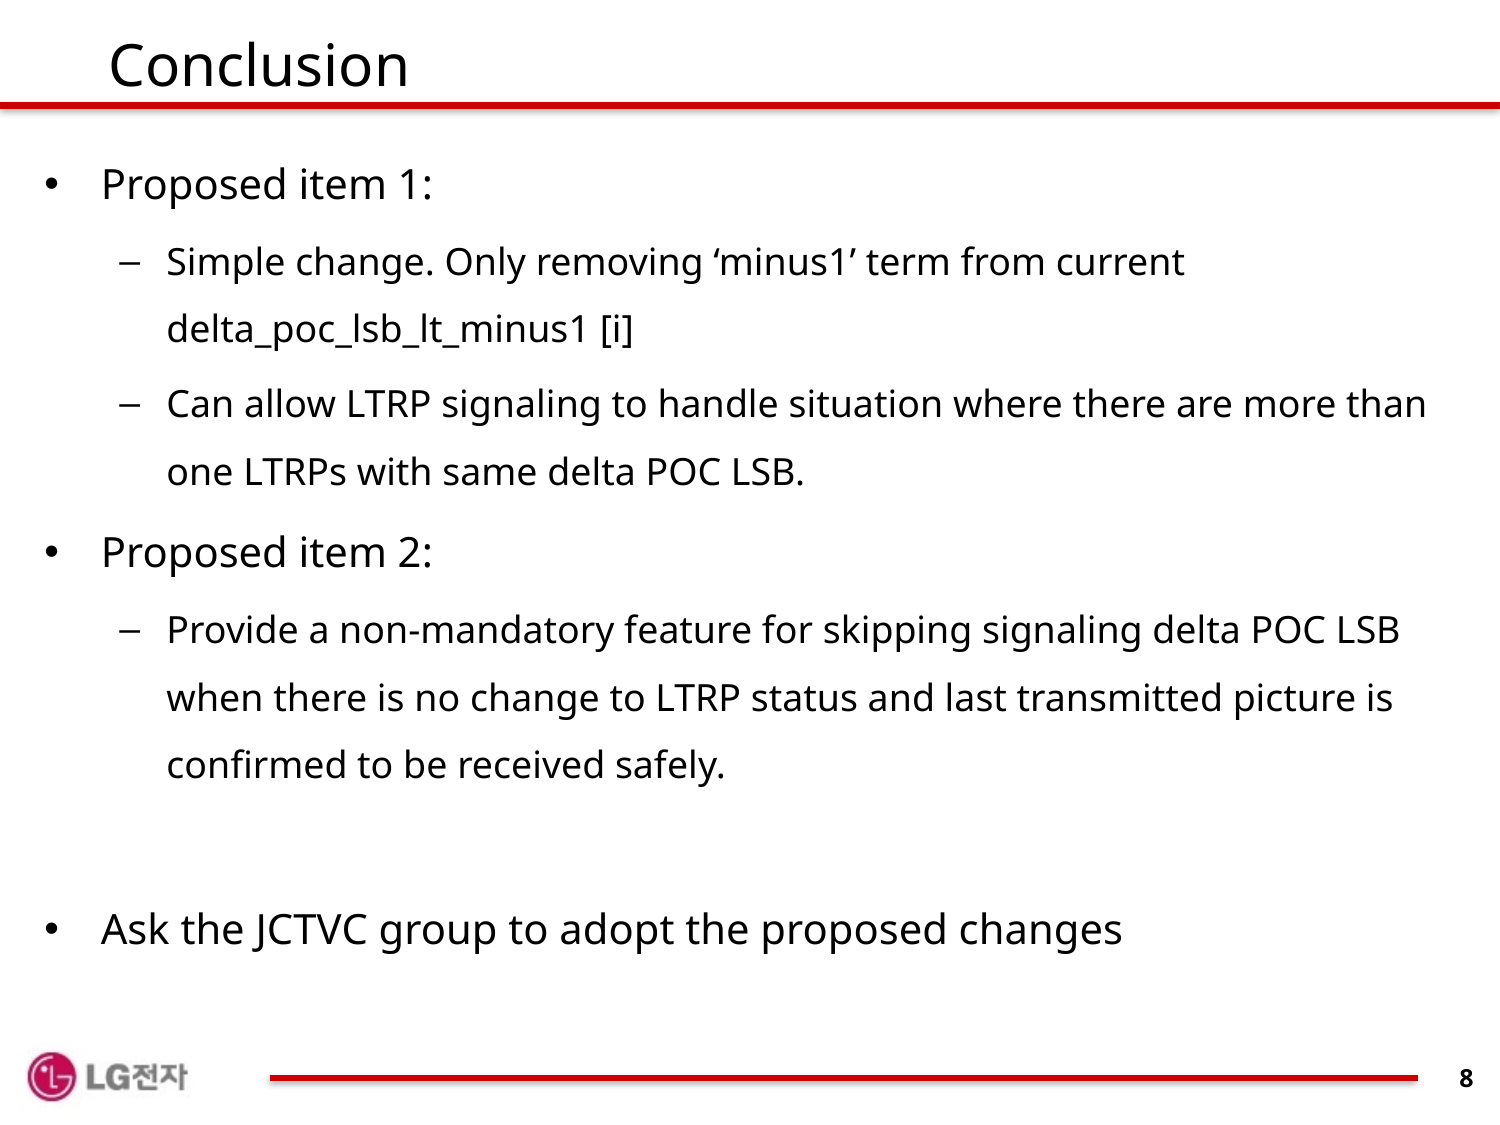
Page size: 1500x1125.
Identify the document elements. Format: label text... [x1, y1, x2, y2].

list Proposed item 1: Simple change. Only removing ‘minus1’ term from current delta_poc_lsb_lt_minus1 [i] Can allow LTRP signaling to handle situation where there are more than one LTRPs with same delta POC LSB. Proposed item 2: Provide a non-mandatory feature for skipping signaling delta POC LSB when there is no change to LTRP status and last transmitted picture is confirmed to be received safely. Ask the JCTVC group to adopt the proposed changes [29, 125, 1471, 1059]
slide_number 8 [1417, 1054, 1489, 1114]
picture [0, 1037, 249, 1125]
title Conclusion [93, 32, 1243, 94]
